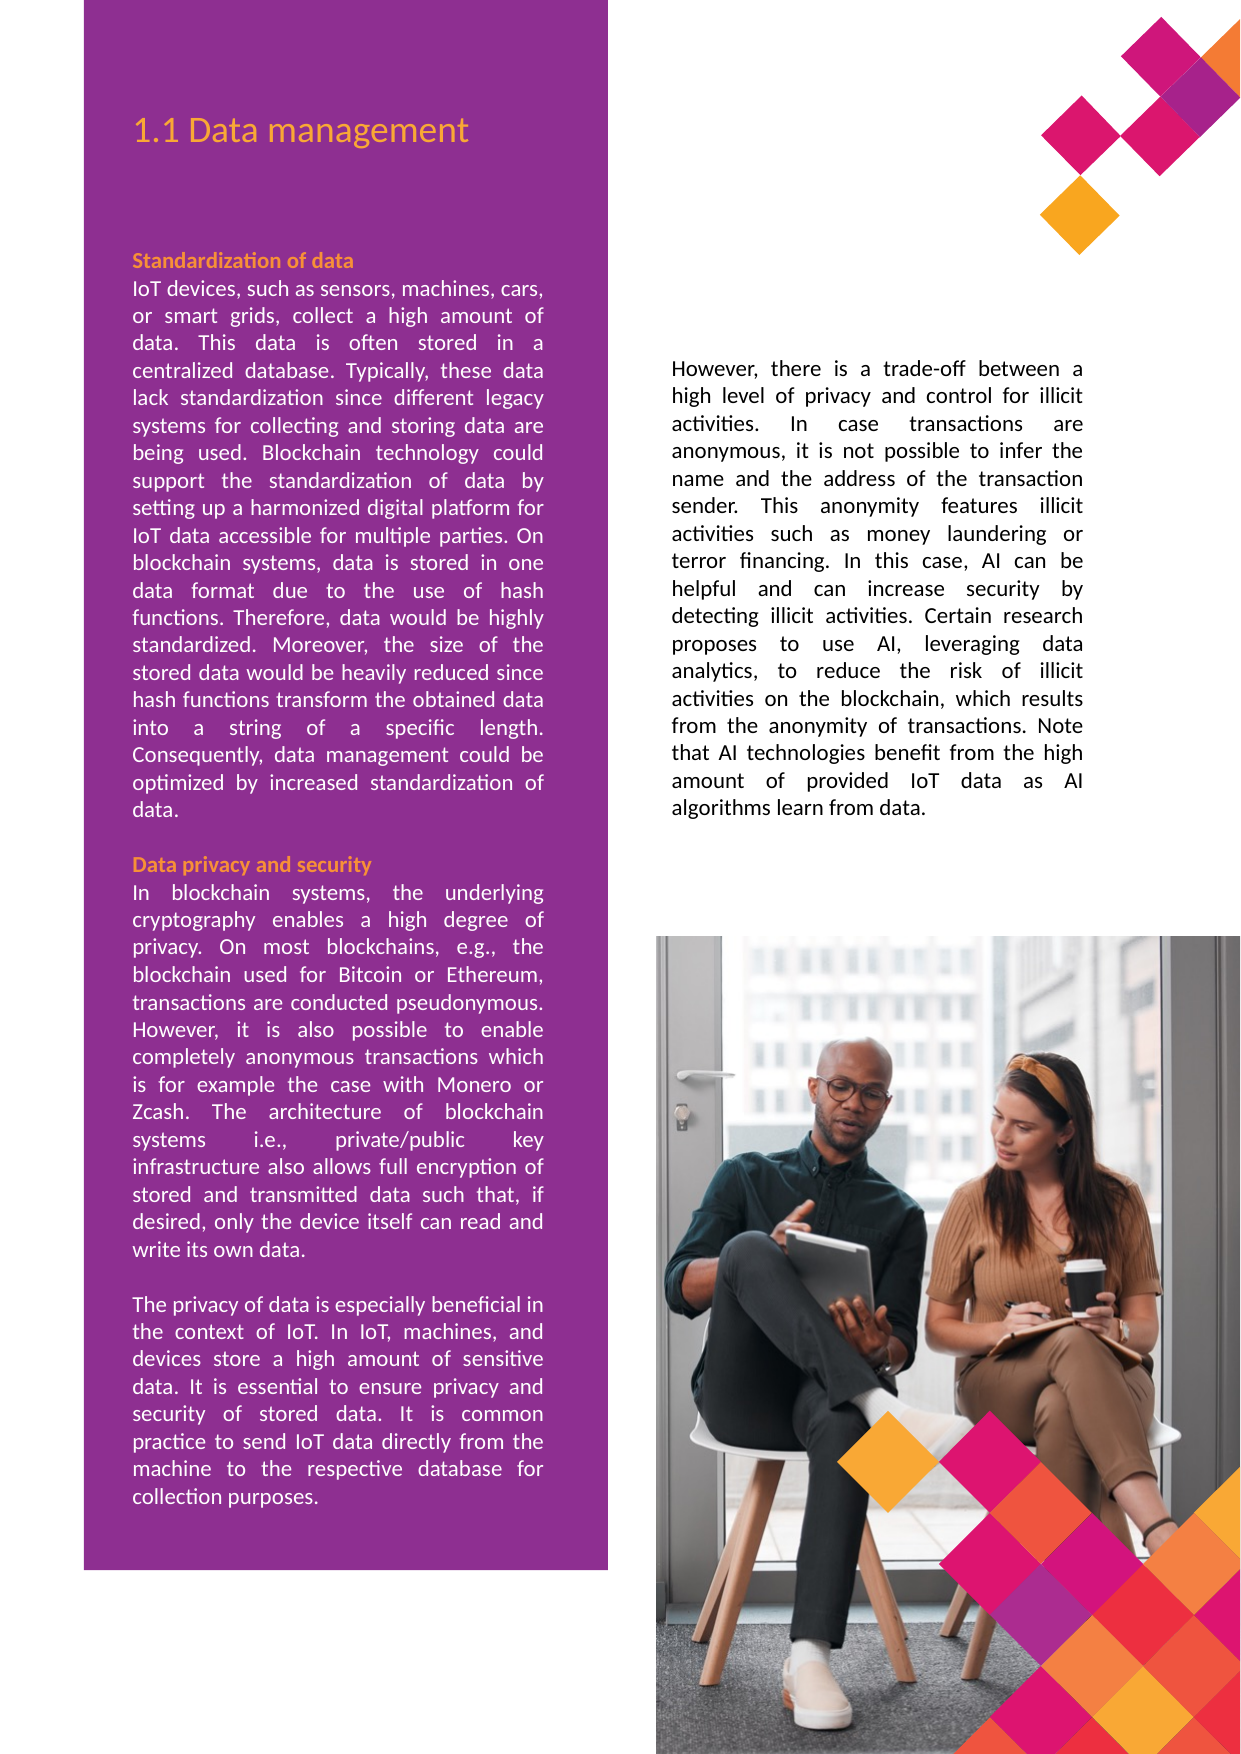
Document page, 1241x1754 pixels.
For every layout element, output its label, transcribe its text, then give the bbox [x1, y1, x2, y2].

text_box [851, 1410, 1241, 1754]
list 1.1 Data management [117, 97, 588, 242]
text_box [1041, 28, 1241, 244]
picture [656, 936, 1241, 1754]
list Standardization of data IoT devices, such as sensors, machines, cars, or smart grids, collect a high amount of data. This data is often stored in a centralized database. Typically, these data lack standardization since different legacy systems for collecting and storing data are being used. Blockchain technology could support the standardization of data by setting up a harmonized digital platform for IoT data accessible for multiple parties. On blockchain systems, data is stored in one data format due to the use of hash functions. Therefore, data would be highly standardized. Moreover, the size of the stored data would be heavily reduced since hash functions transform the obtained data into a string of a specific length. Consequently, data management could be optimized by increased standardization of data. Data privacy and security In blockchain systems, the underlying cryptography enables a high degree of privacy. On most blockchains, e.g., the blockchain used for Bitcoin or Ethereum, transactions are conducted pseudonymous. However, it is also possible to enable completely anonymous transactions which is for example the case with Monero or Zcash. The architecture of blockchain systems i.e., private/public key infrastructure also allows full encryption of stored and transmitted data such that, if desired, only the device itself can read and write its own data. The privacy of data is especially beneficial in the context of IoT. In IoT, machines, and devices store a high amount of sensitive data. It is essential to ensure privacy and security of stored data. It is common practice to send IoT data directly from the machine to the respective database for collection purposes. [117, 238, 560, 1503]
text_box However, there is a trade-off between a high level of privacy and control for illicit activities. In case transactions are anonymous, it is not possible to infer the name and the address of the transaction sender. This anonymity features illicit activities such as money laundering or terror financing. In this case, AI can be helpful and can increase security by detecting illicit activities. Certain research proposes to use AI, leveraging data analytics, to reduce the risk of illicit activities on the blockchain, which results from the anonymity of transactions. Note that AI technologies benefit from the high amount of provided IoT data as AI algorithms learn from data. [656, 346, 1099, 815]
